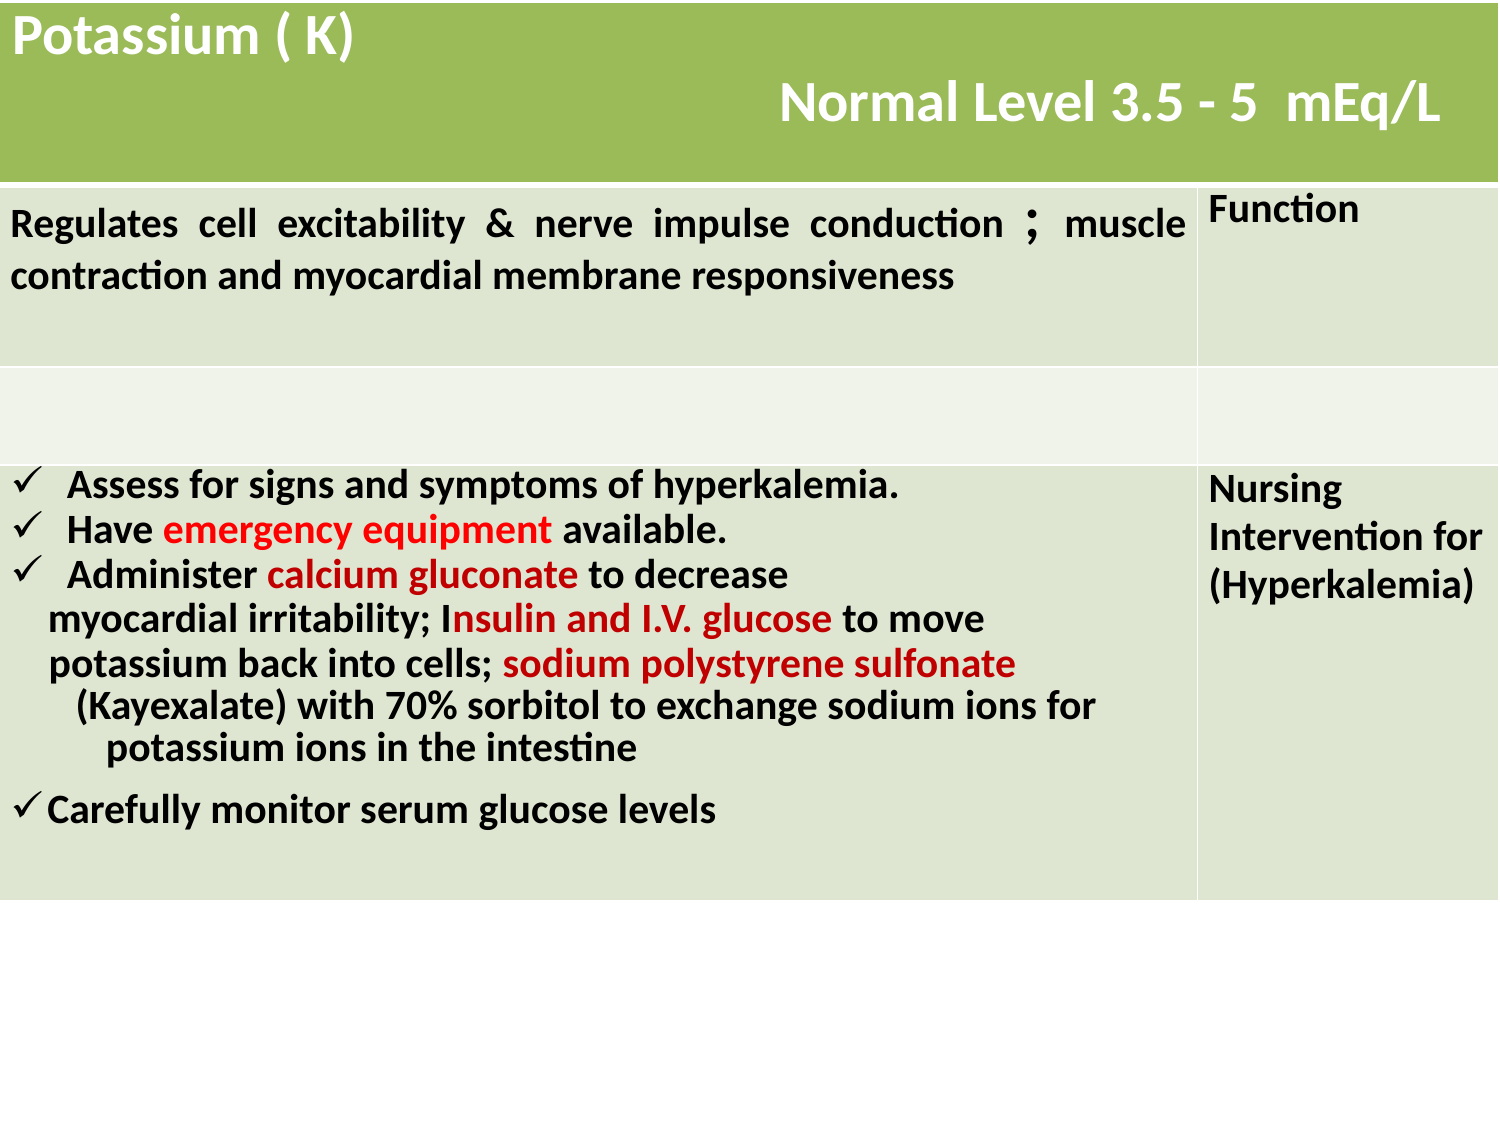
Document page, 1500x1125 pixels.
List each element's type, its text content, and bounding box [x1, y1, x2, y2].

table_cell Regulates cell excitability & nerve impulse conduction ; muscle contraction and myocardial membrane responsiveness [0, 188, 1197, 366]
table_cell Function [1198, 188, 1498, 366]
table_cell Assess for signs and symptoms of hyperkalemia. Have emergency equipment available. Administer calcium gluconate to decrease myocardial irritability; Insulin and I.V. glucose to move potassium back into cells; sodium polystyrene sulfonate (Kayexalate) with 70% sorbitol to exchange sodium ions for potassium ions in the intestine Carefully monitor serum glucose levels [0, 466, 1197, 900]
table_header Potassium ( K) Normal Level 3.5 - 5 mEq/L [0, 3, 1498, 182]
table_cell Nursing Intervention for (Hyperkalemia) [1198, 466, 1498, 900]
table_cell [1198, 368, 1498, 464]
table_cell [0, 368, 1197, 464]
